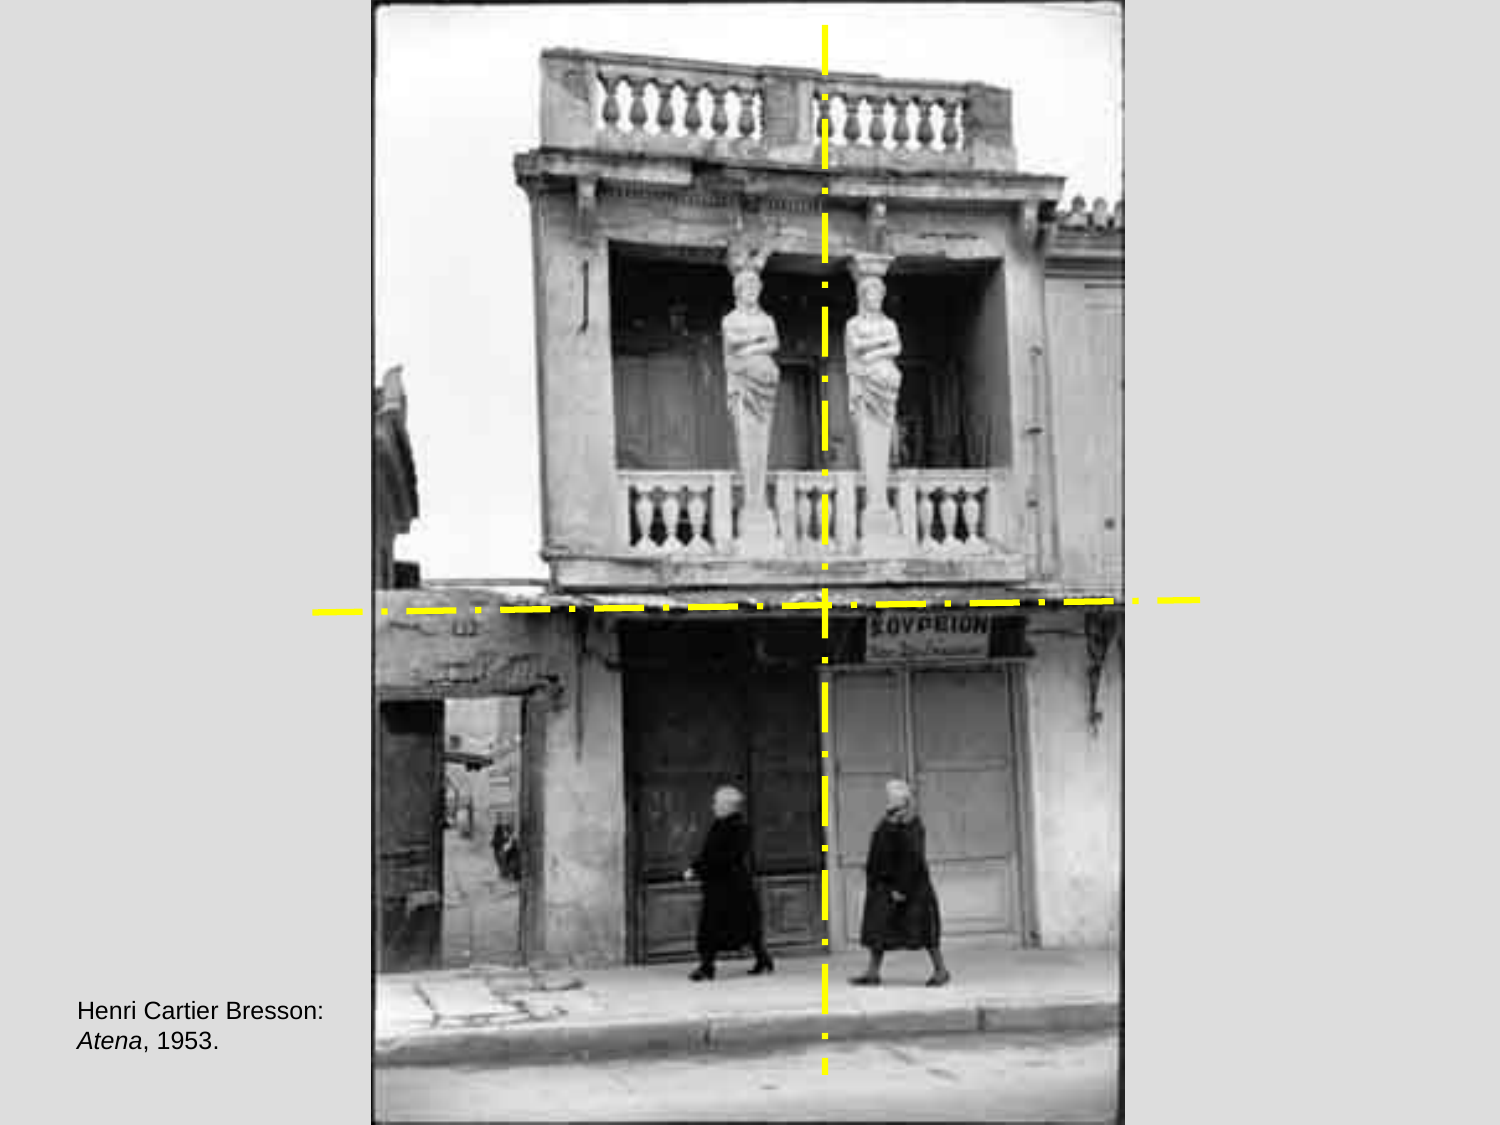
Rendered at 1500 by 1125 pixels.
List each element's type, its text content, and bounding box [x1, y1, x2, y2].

text_box Henri Cartier Bresson: Atena, 1953. [62, 987, 340, 1063]
picture [371, 0, 1126, 1125]
